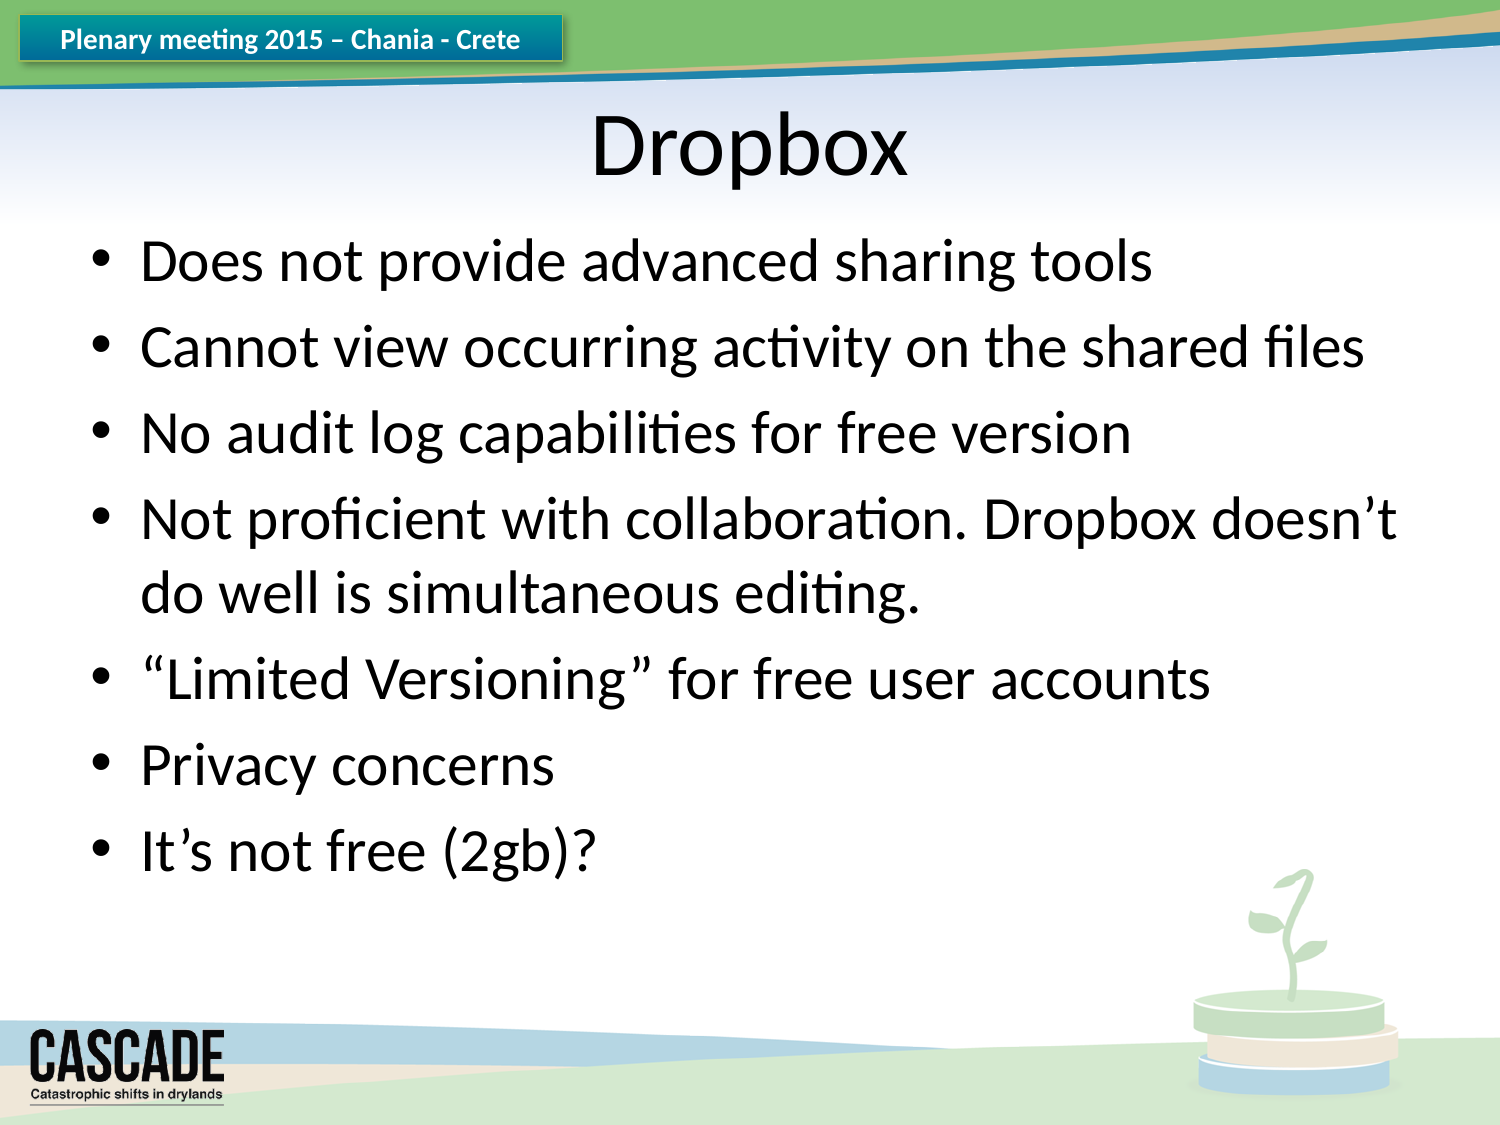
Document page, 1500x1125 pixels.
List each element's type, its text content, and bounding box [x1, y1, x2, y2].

title Dropbox [75, 45, 1425, 212]
picture [0, 0, 1500, 90]
picture [29, 1029, 224, 1106]
list Does not provide advanced sharing tools Cannot view occurring activity on the shared files No audit log capabilities for free version Not proficient with collaboration. Dropbox doesn’t do well is simultaneous editing. “Limited Versioning” for free user accounts Privacy concerns It’s not free (2gb)? [75, 212, 1426, 955]
